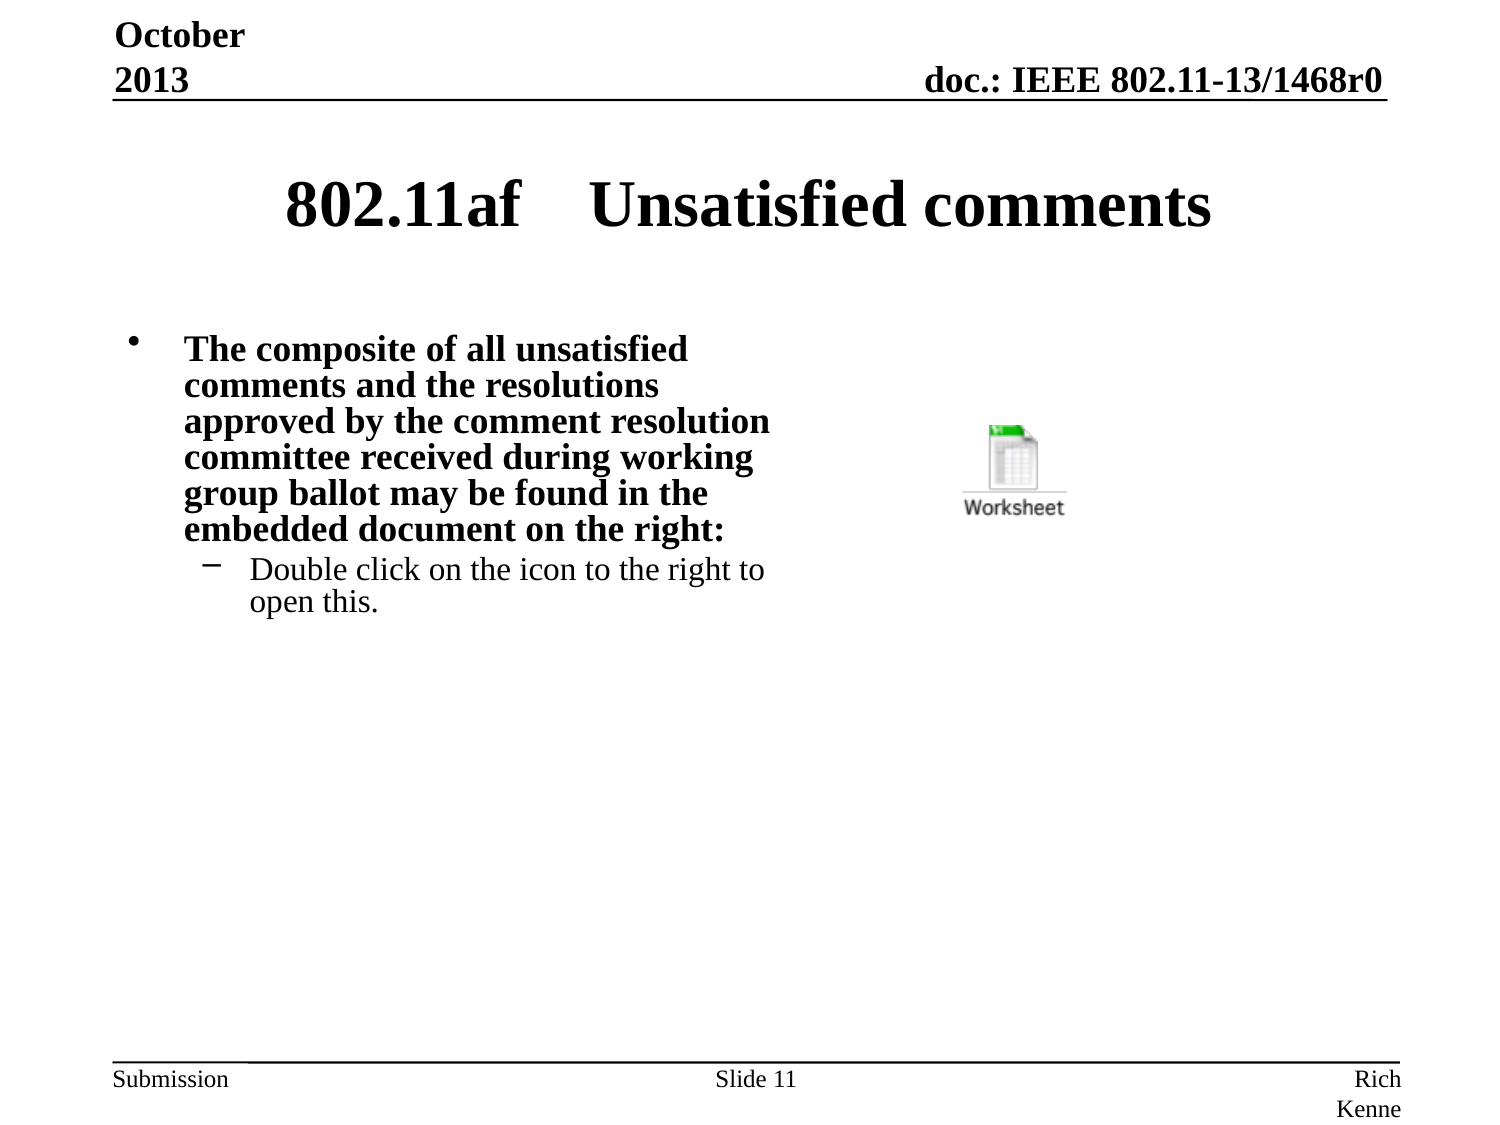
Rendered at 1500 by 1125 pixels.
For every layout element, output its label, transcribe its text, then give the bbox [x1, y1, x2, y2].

footer Rich Kennedy (self) [1324, 1061, 1402, 1093]
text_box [962, 424, 1067, 517]
title 802.11af Unsatisfied comments [112, 112, 1388, 288]
list The composite of all unsatisfied comments and the resolutions approved by the comment resolution committee received during working group ballot may be found in the embedded document on the right: Double click on the icon to the right to open this. [112, 324, 788, 1000]
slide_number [114, 54, 270, 101]
slide_number Slide 11 [712, 1061, 800, 1093]
